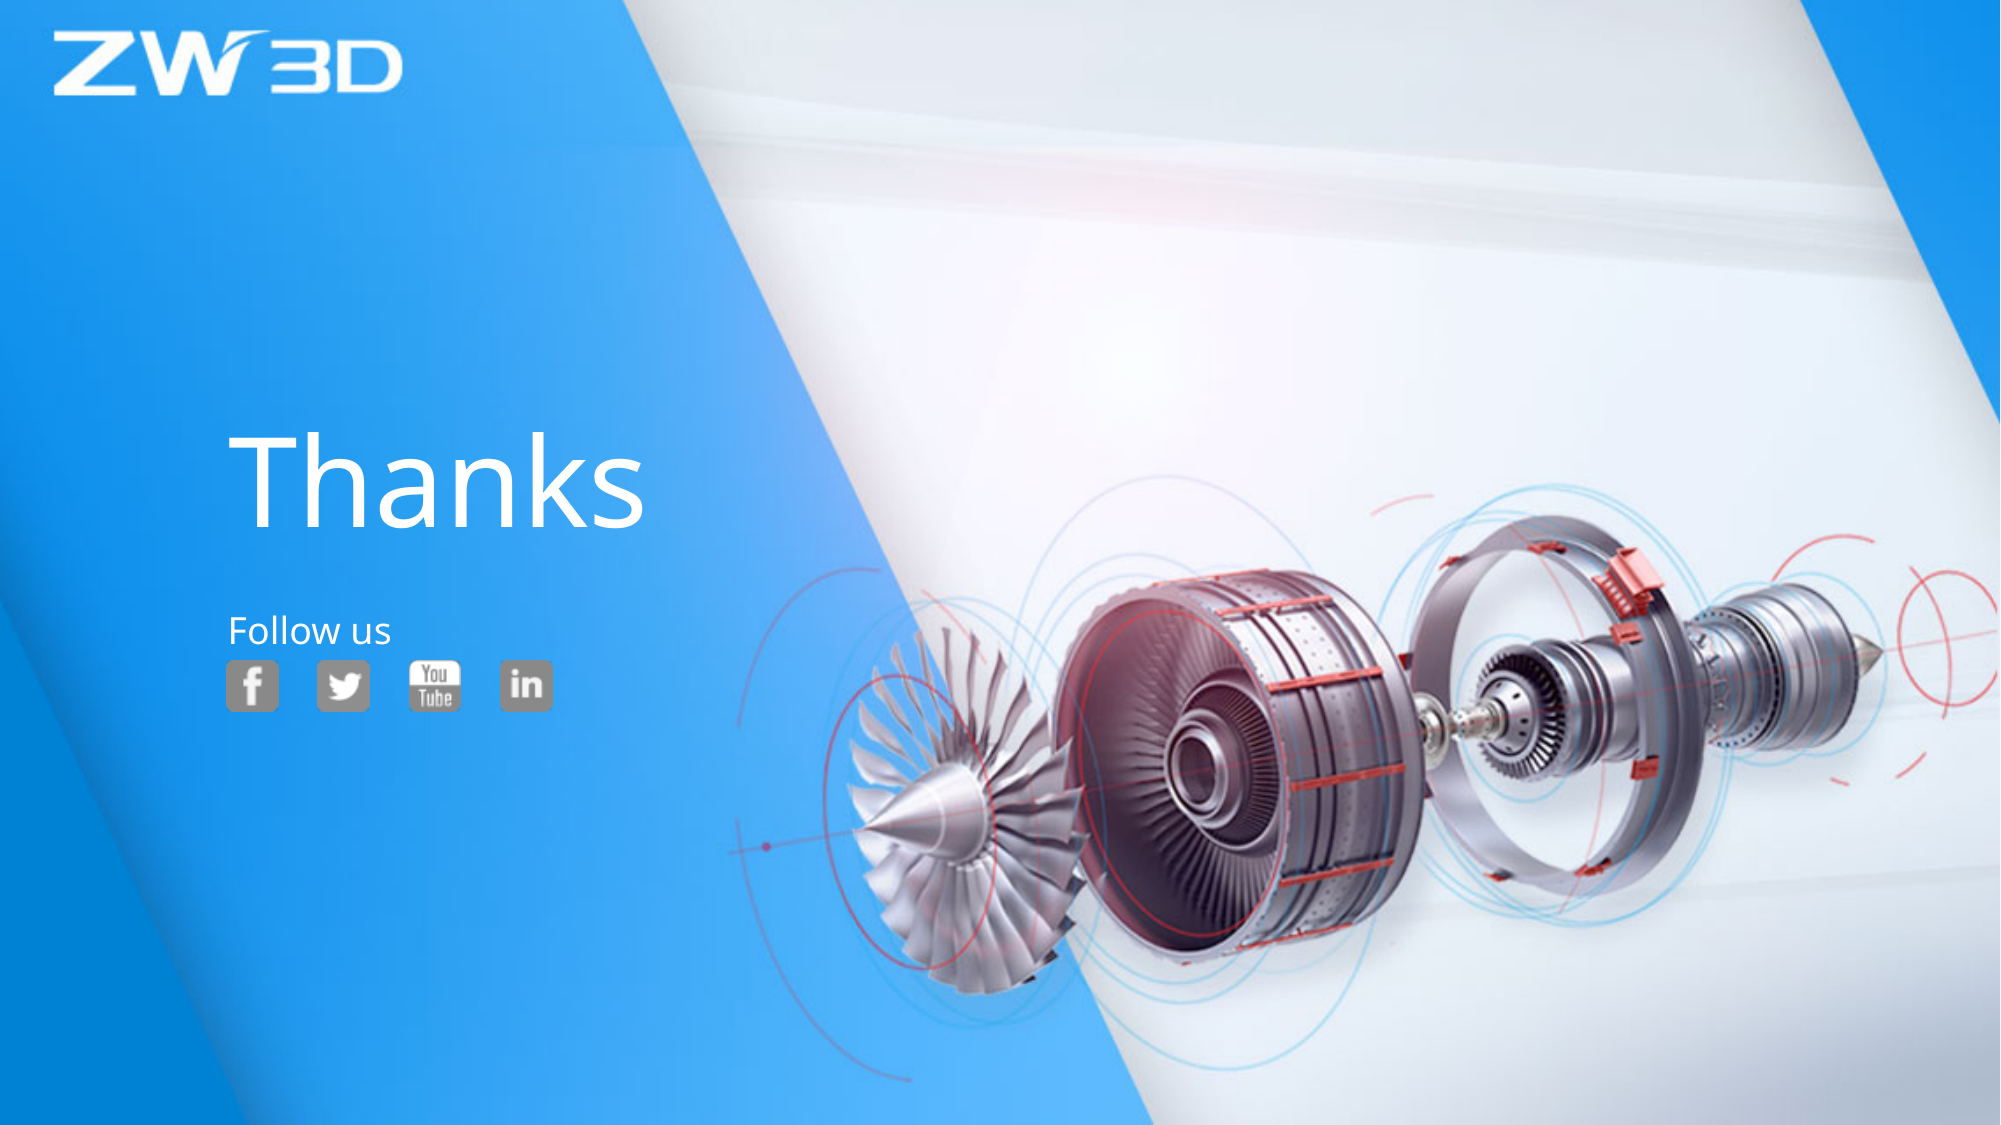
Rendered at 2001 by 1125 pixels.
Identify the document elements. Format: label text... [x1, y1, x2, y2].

picture [0, 0, 2001, 1125]
title Thanks [212, 411, 665, 563]
